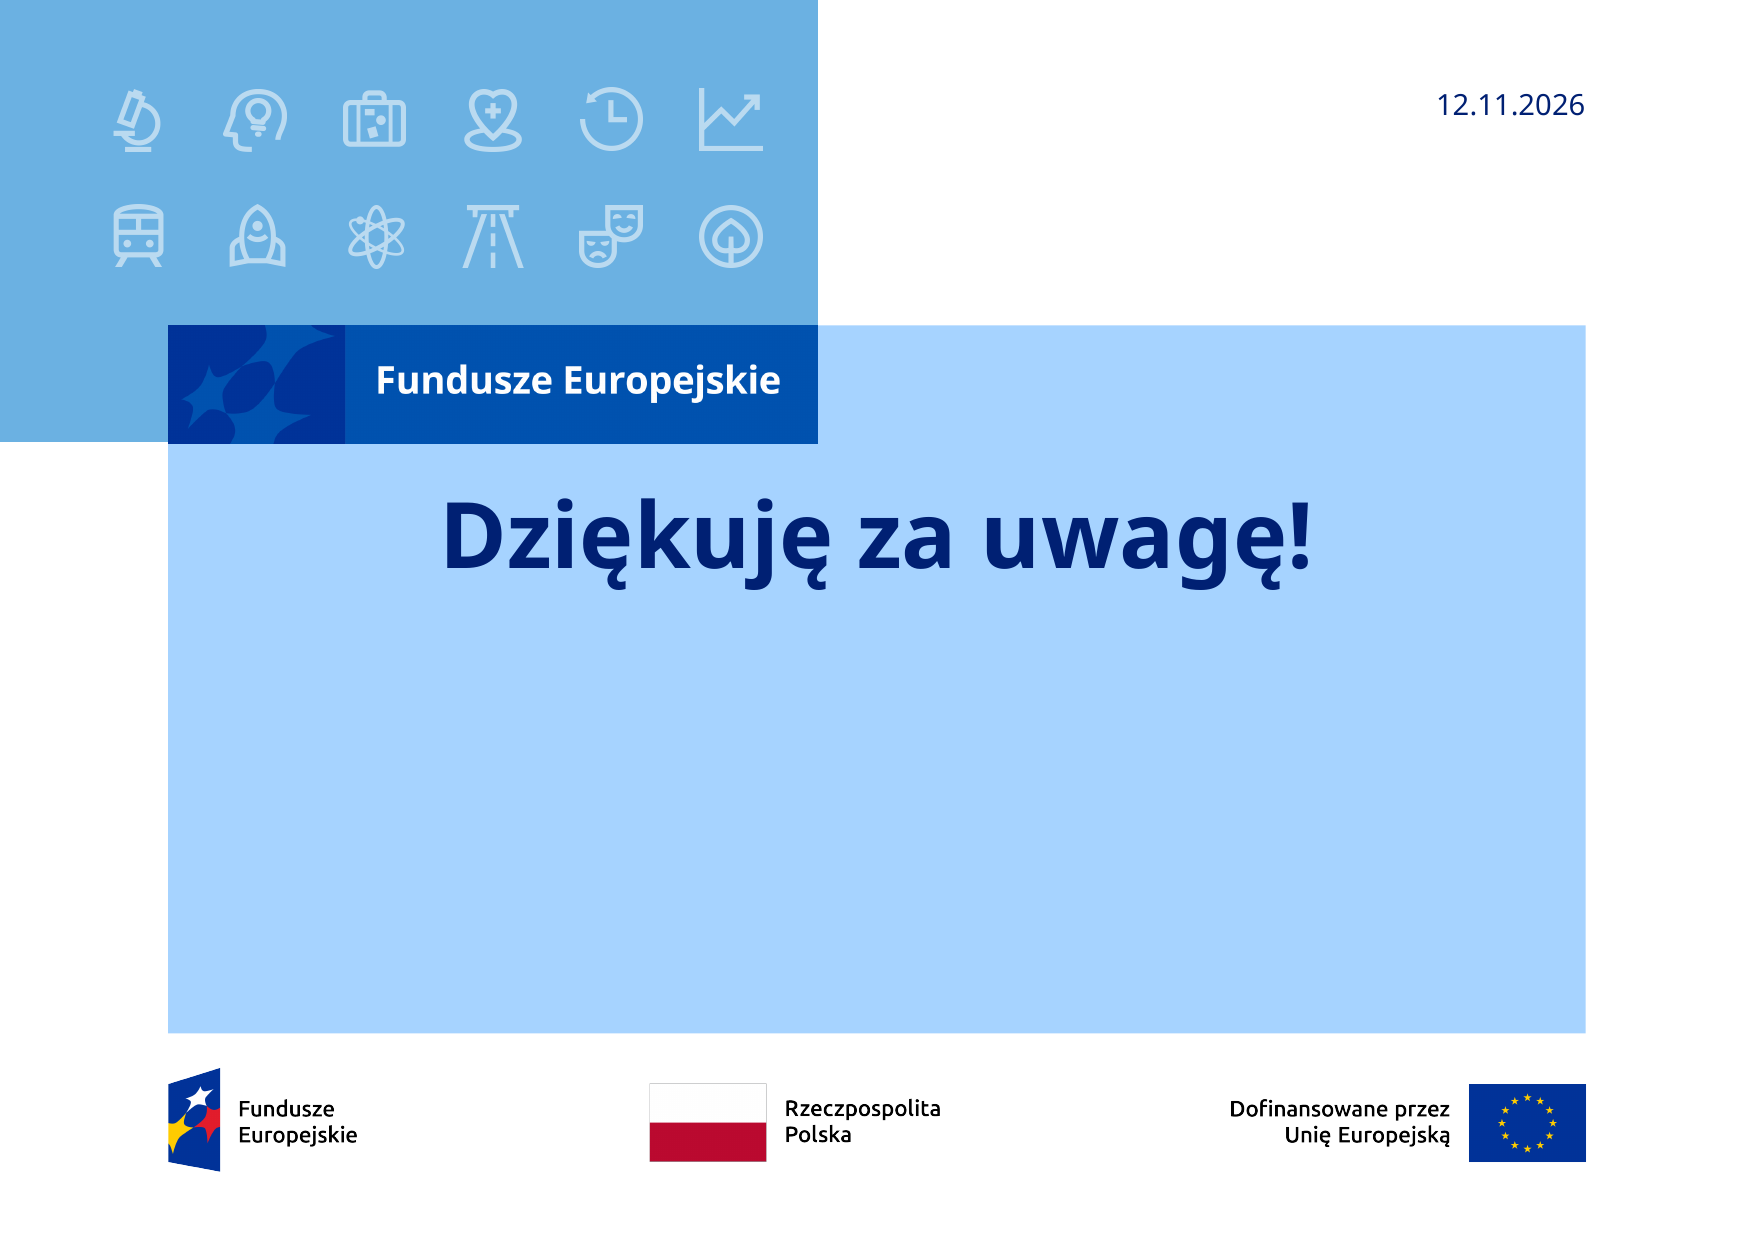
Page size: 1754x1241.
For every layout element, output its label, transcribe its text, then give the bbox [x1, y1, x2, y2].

picture [1192, 1045, 1625, 1201]
picture [610, 1044, 979, 1201]
picture [129, 1045, 396, 1201]
picture [168, 325, 818, 444]
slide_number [1290, 88, 1586, 146]
title Dziękuję za uwagę! [227, 503, 1527, 683]
